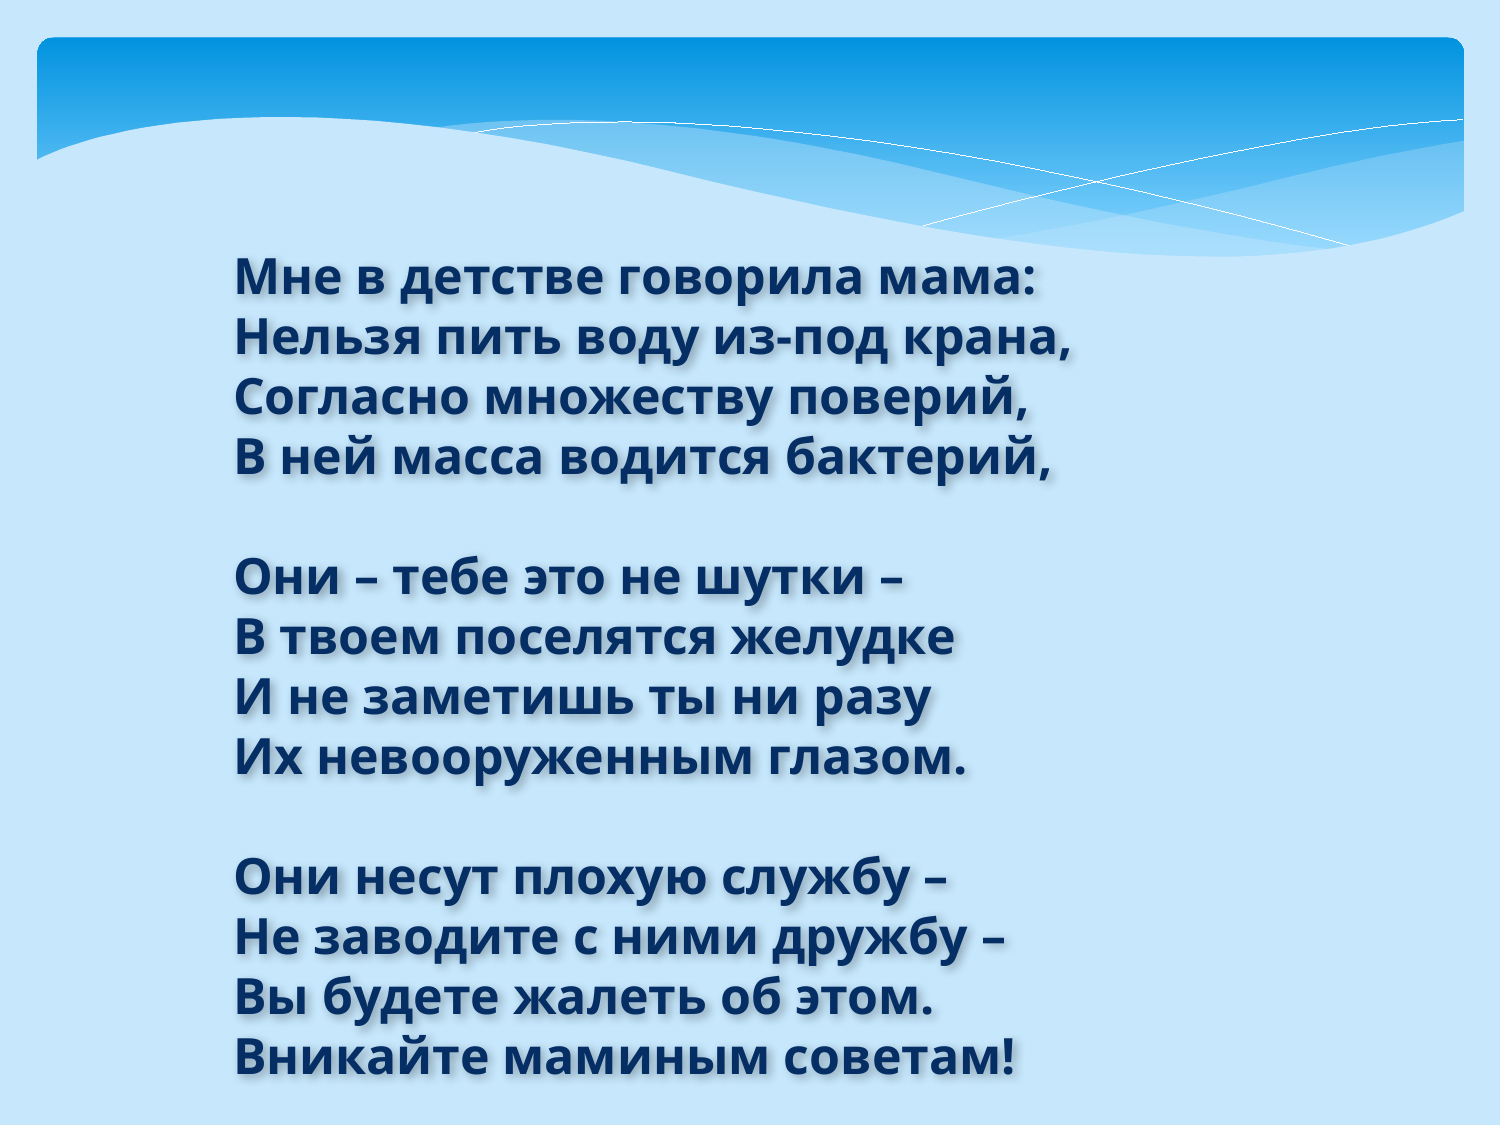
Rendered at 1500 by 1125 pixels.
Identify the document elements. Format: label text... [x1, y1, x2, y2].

text_box Мне в детстве говорила мама: Нельзя пить воду из-под крана, Согласно множеству поверий, В ней масса водится бактерий, Они – тебе это не шутки – В твоем поселятся желудке И не заметишь ты ни разу Их невооруженным глазом. Они несут плохую службу – Не заводите с ними дружбу – Вы будете жалеть об этом. Вникайте маминым советам! [218, 236, 1125, 1092]
